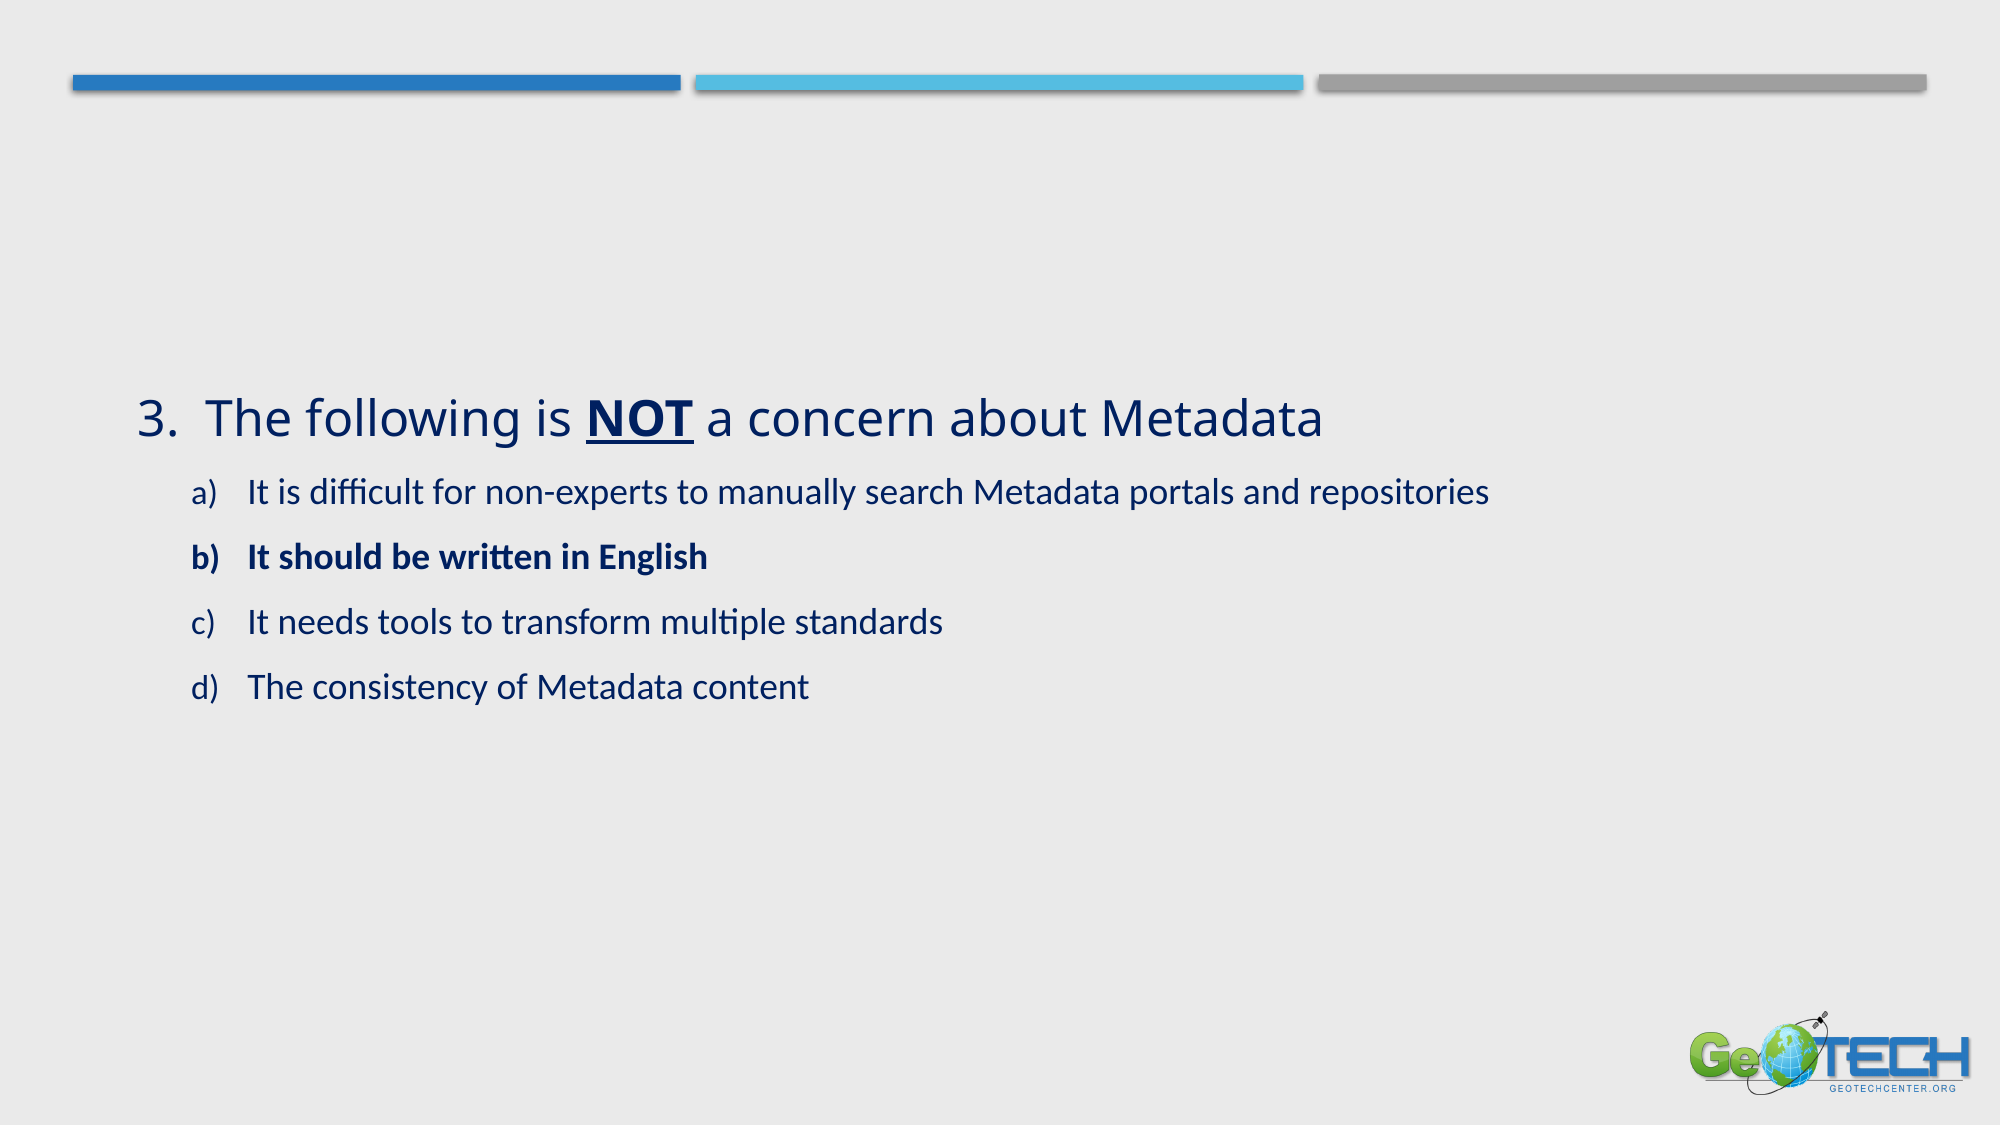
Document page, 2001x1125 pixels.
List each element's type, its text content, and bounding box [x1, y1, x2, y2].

list 3. The following is NOT a concern about Metadata It is difficult for non-experts to manually search Metadata portals and repositories It should be written in English It needs tools to transform multiple standards The consistency of Metadata content [122, 244, 1933, 849]
picture [1688, 1011, 1973, 1095]
